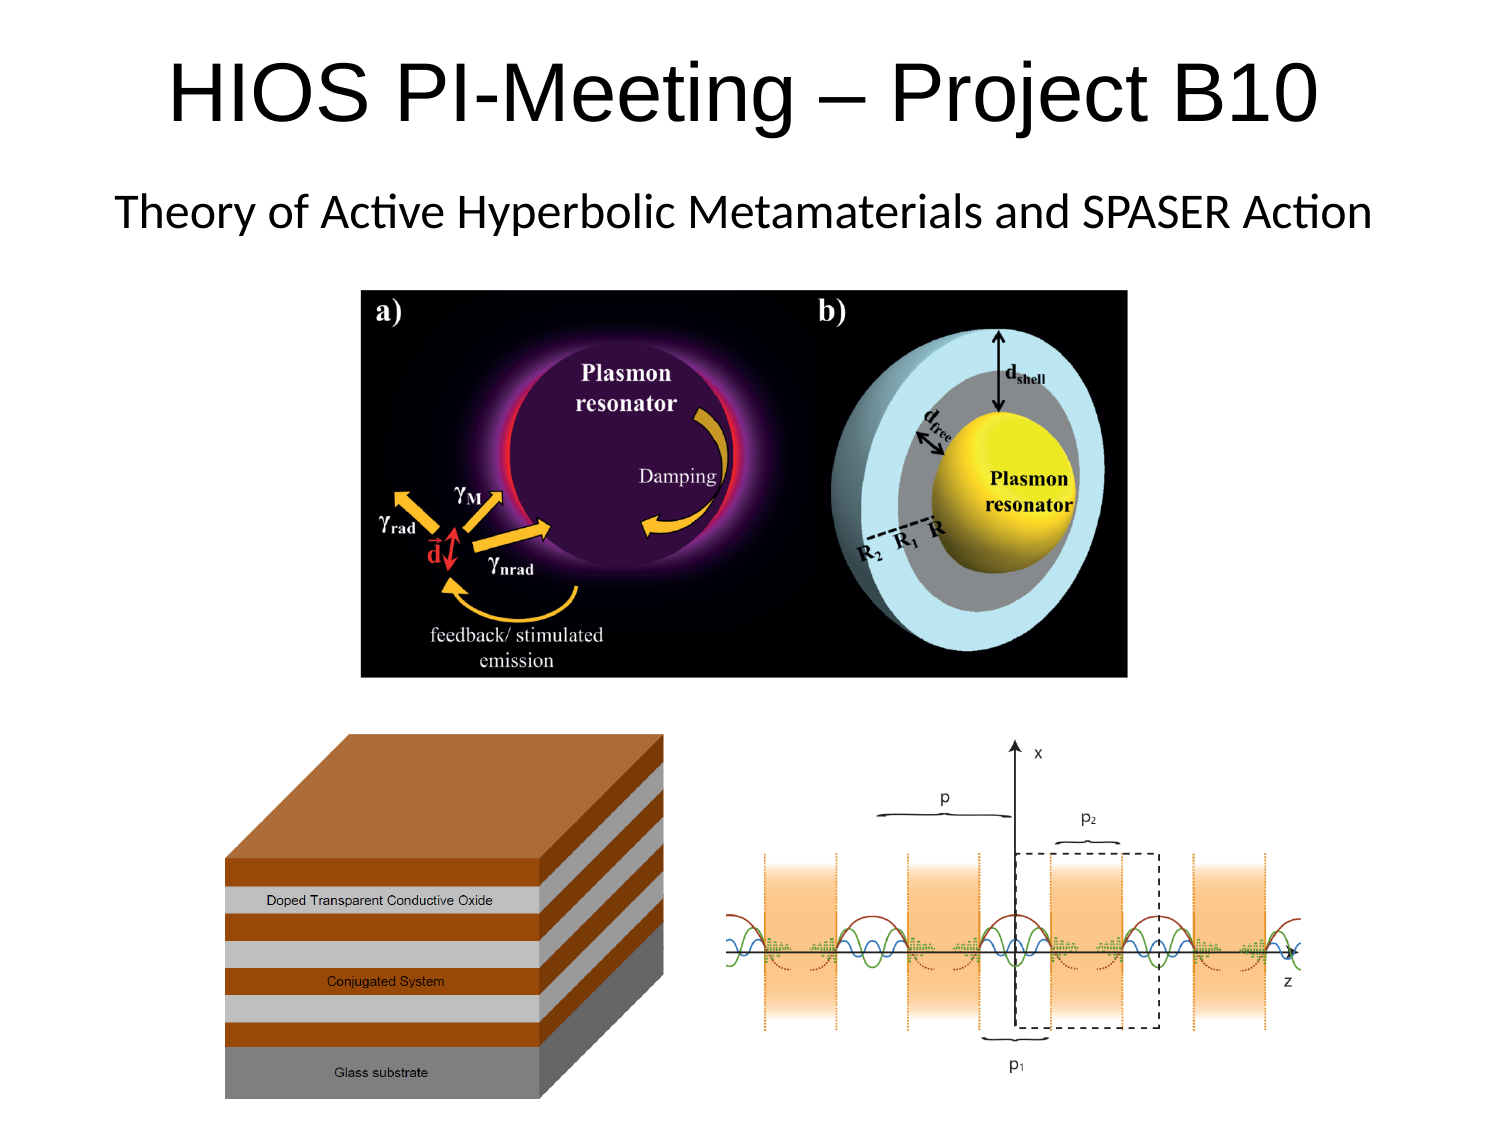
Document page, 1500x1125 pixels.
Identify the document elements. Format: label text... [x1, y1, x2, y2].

text_box HIOS PI-Meeting – Project B10 [5, 30, 1483, 146]
picture [359, 290, 1129, 678]
text_box Theory of Active Hyperbolic Metamaterials and SPASER Action [99, 170, 1389, 246]
picture [726, 732, 1301, 1076]
picture [218, 726, 670, 1102]
